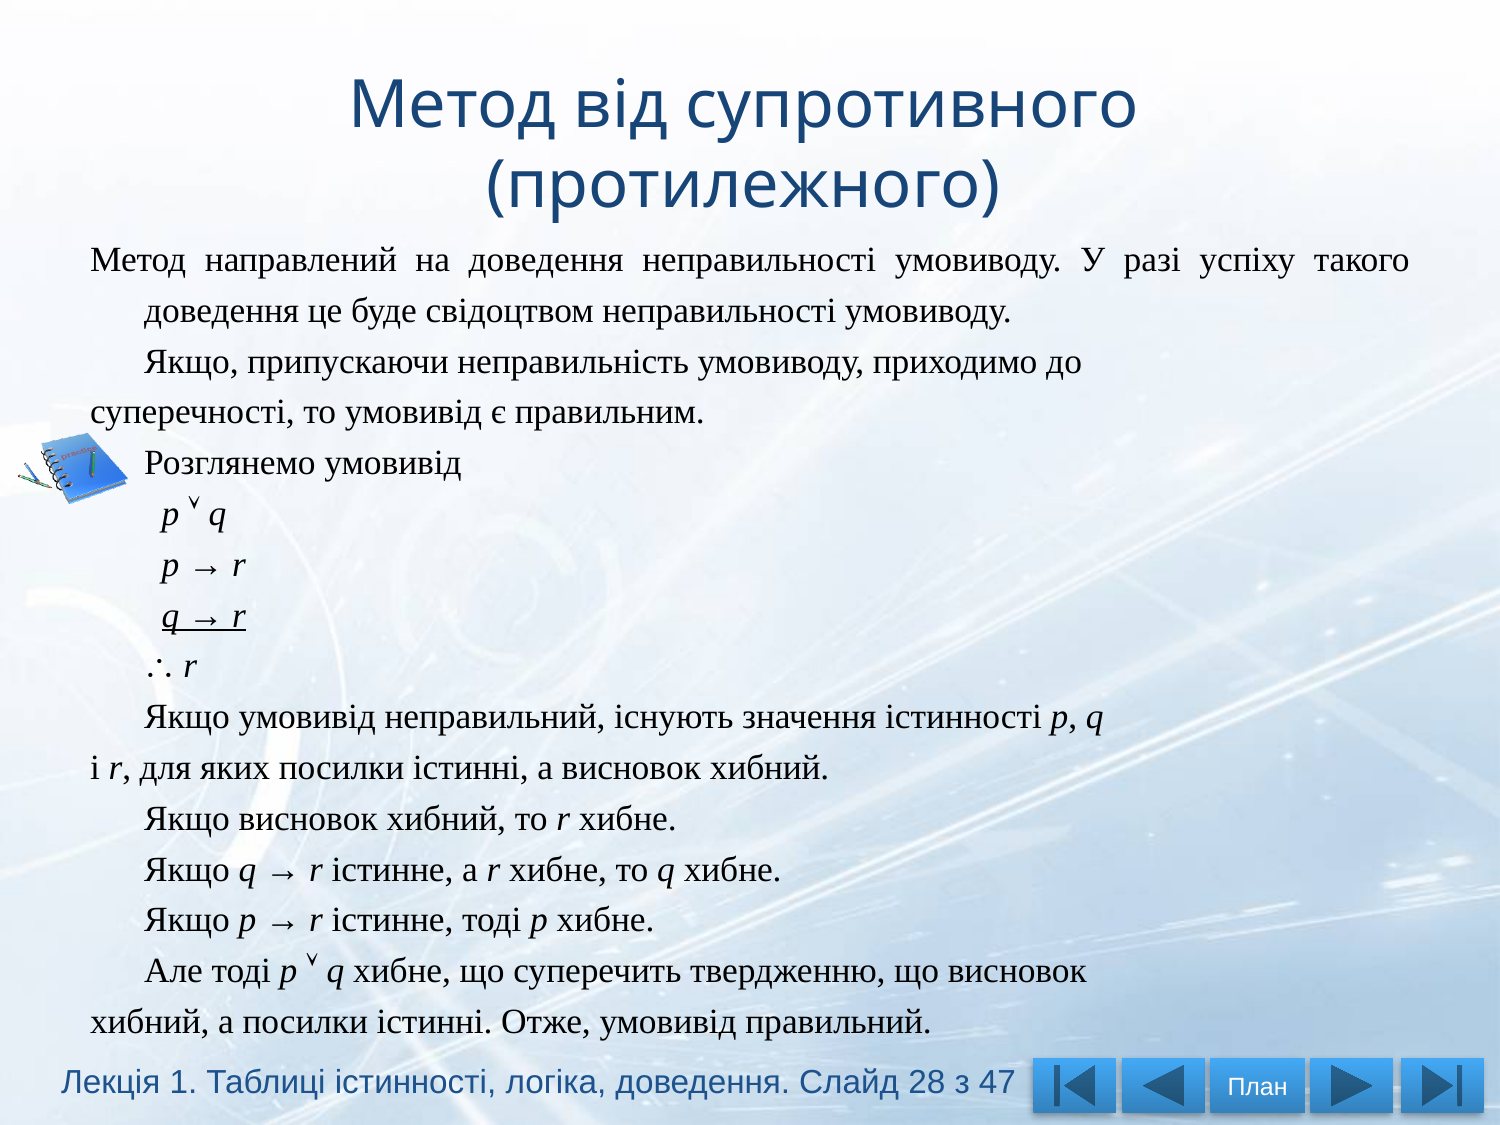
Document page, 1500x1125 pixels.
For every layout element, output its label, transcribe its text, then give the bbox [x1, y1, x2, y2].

picture [0, 0, 1500, 1125]
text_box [1033, 1058, 1484, 1114]
text_box Лекція 1. Таблиці істинності, логіка, доведення. Слайд 28 з 47 [46, 1052, 1033, 1107]
list Метод направлений на доведення неправильності умовиводу. У разі успіху такого доведення це буде свідоцтвом неправильності умовиводу. Якщо, припускаючи неправильність умовиводу, приходимо до суперечності, то умовивід є правильним. Розглянемо умовивід p  q p → r q → r  r Якщо умовивід неправильний, існують значення істинності р, q і r, для яких посилки істинні, а висновок хибний. Якщо висновок хибний, то r хибне. Якщо q → r істинне, а r хибне, то q хибне. Якщо р → r істинне, тоді р хибне. Але тоді р  q хибне, що суперечить твердженню, що висновок хибний, а посилки істинні. Отже, умовивід правильний. [75, 220, 1425, 1056]
title Метод від супротивного (протилежного) [99, 95, 1388, 188]
